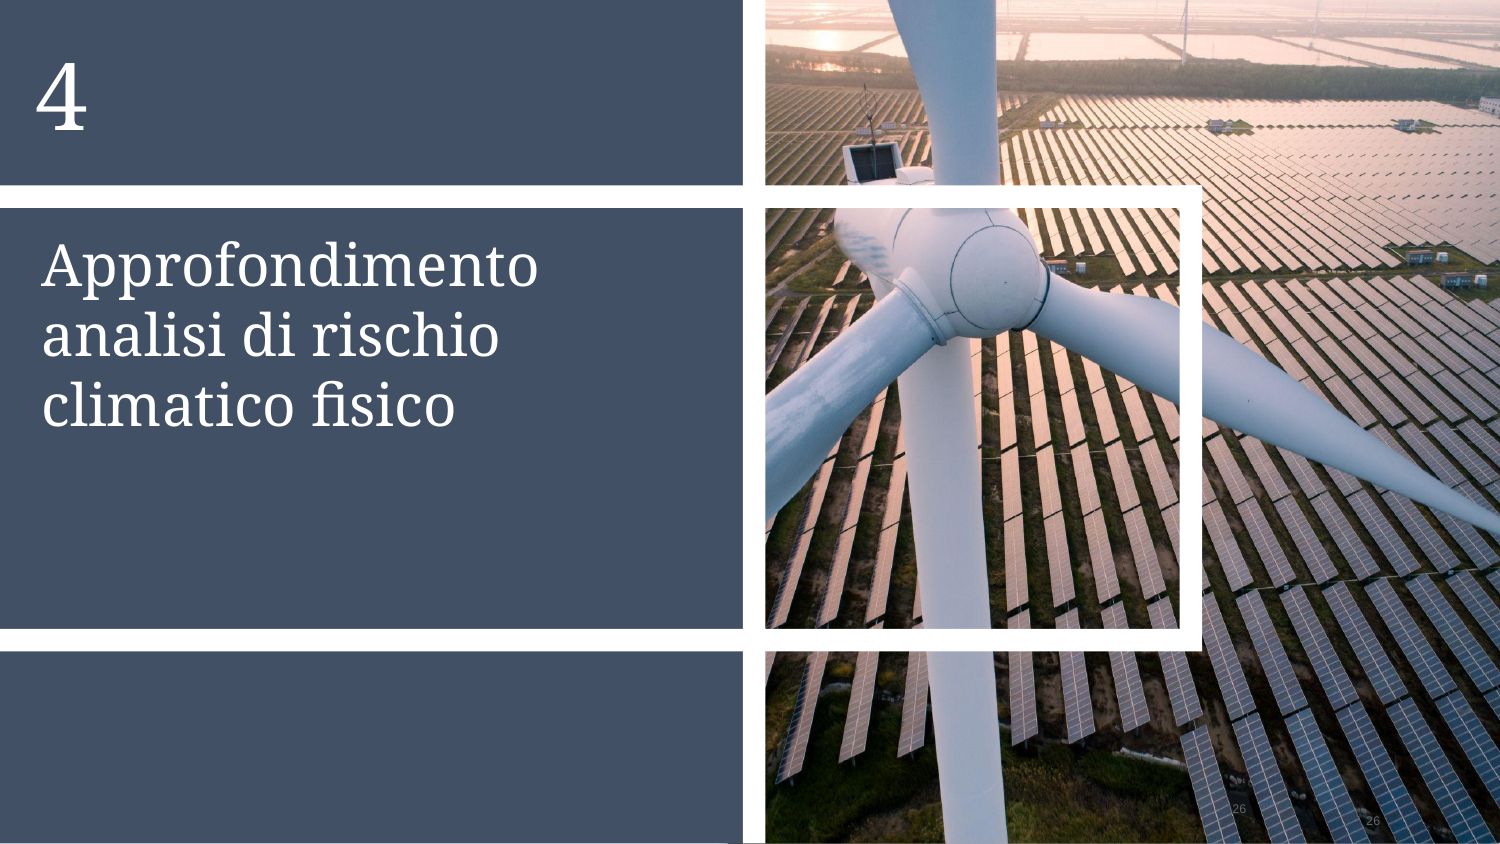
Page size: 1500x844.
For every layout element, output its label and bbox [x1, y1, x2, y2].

text_box [0, 0, 1203, 844]
picture [1203, 0, 1500, 844]
